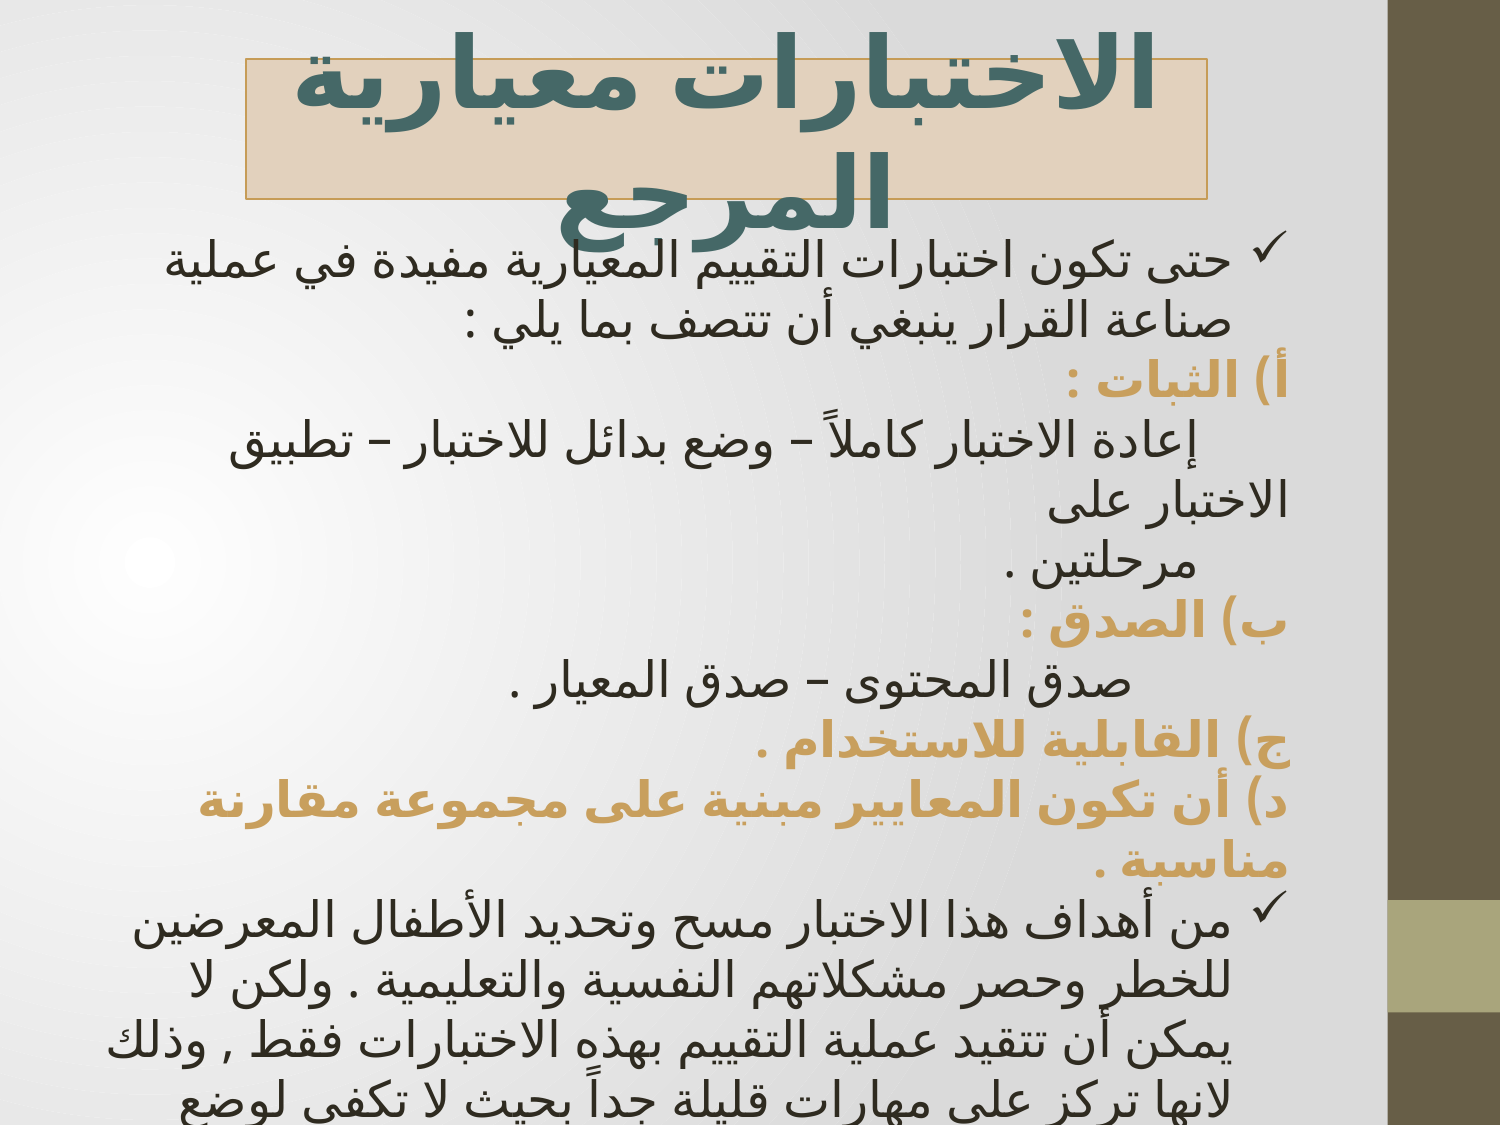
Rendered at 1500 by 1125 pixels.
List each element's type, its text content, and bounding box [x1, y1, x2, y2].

text_box الاختبارات معيارية المرجع [245, 58, 1208, 200]
text_box حتى تكون اختبارات التقييم المعيارية مفيدة في عملية صناعة القرار ينبغي أن تتصف بما يلي : أ) الثبات : إعادة الاختبار كاملاً – وضع بدائل للاختبار – تطبيق الاختبار على مرحلتين . ب) الصدق : صدق المحتوى – صدق المعيار . ج) القابلية للاستخدام . د) أن تكون المعايير مبنية على مجموعة مقارنة مناسبة . من أهداف هذا الاختبار مسح وتحديد الأطفال المعرضين للخطر وحصر مشكلاتهم النفسية والتعليمية . ولكن لا يمكن أن تتقيد عملية التقييم بهذه الاختبارات فقط , وذلك لانها تركز على مهارات قليلة جداً بحيث لا تكفي لوضع تصور لما سيتم تدريسه. وبالتالي فقد تستدعي الضرورة استخدام أساليب تقييمية إضافية مثل الاختبارات محكية المرجع والتقييم غير الرسمي. . [88, 219, 1306, 1125]
